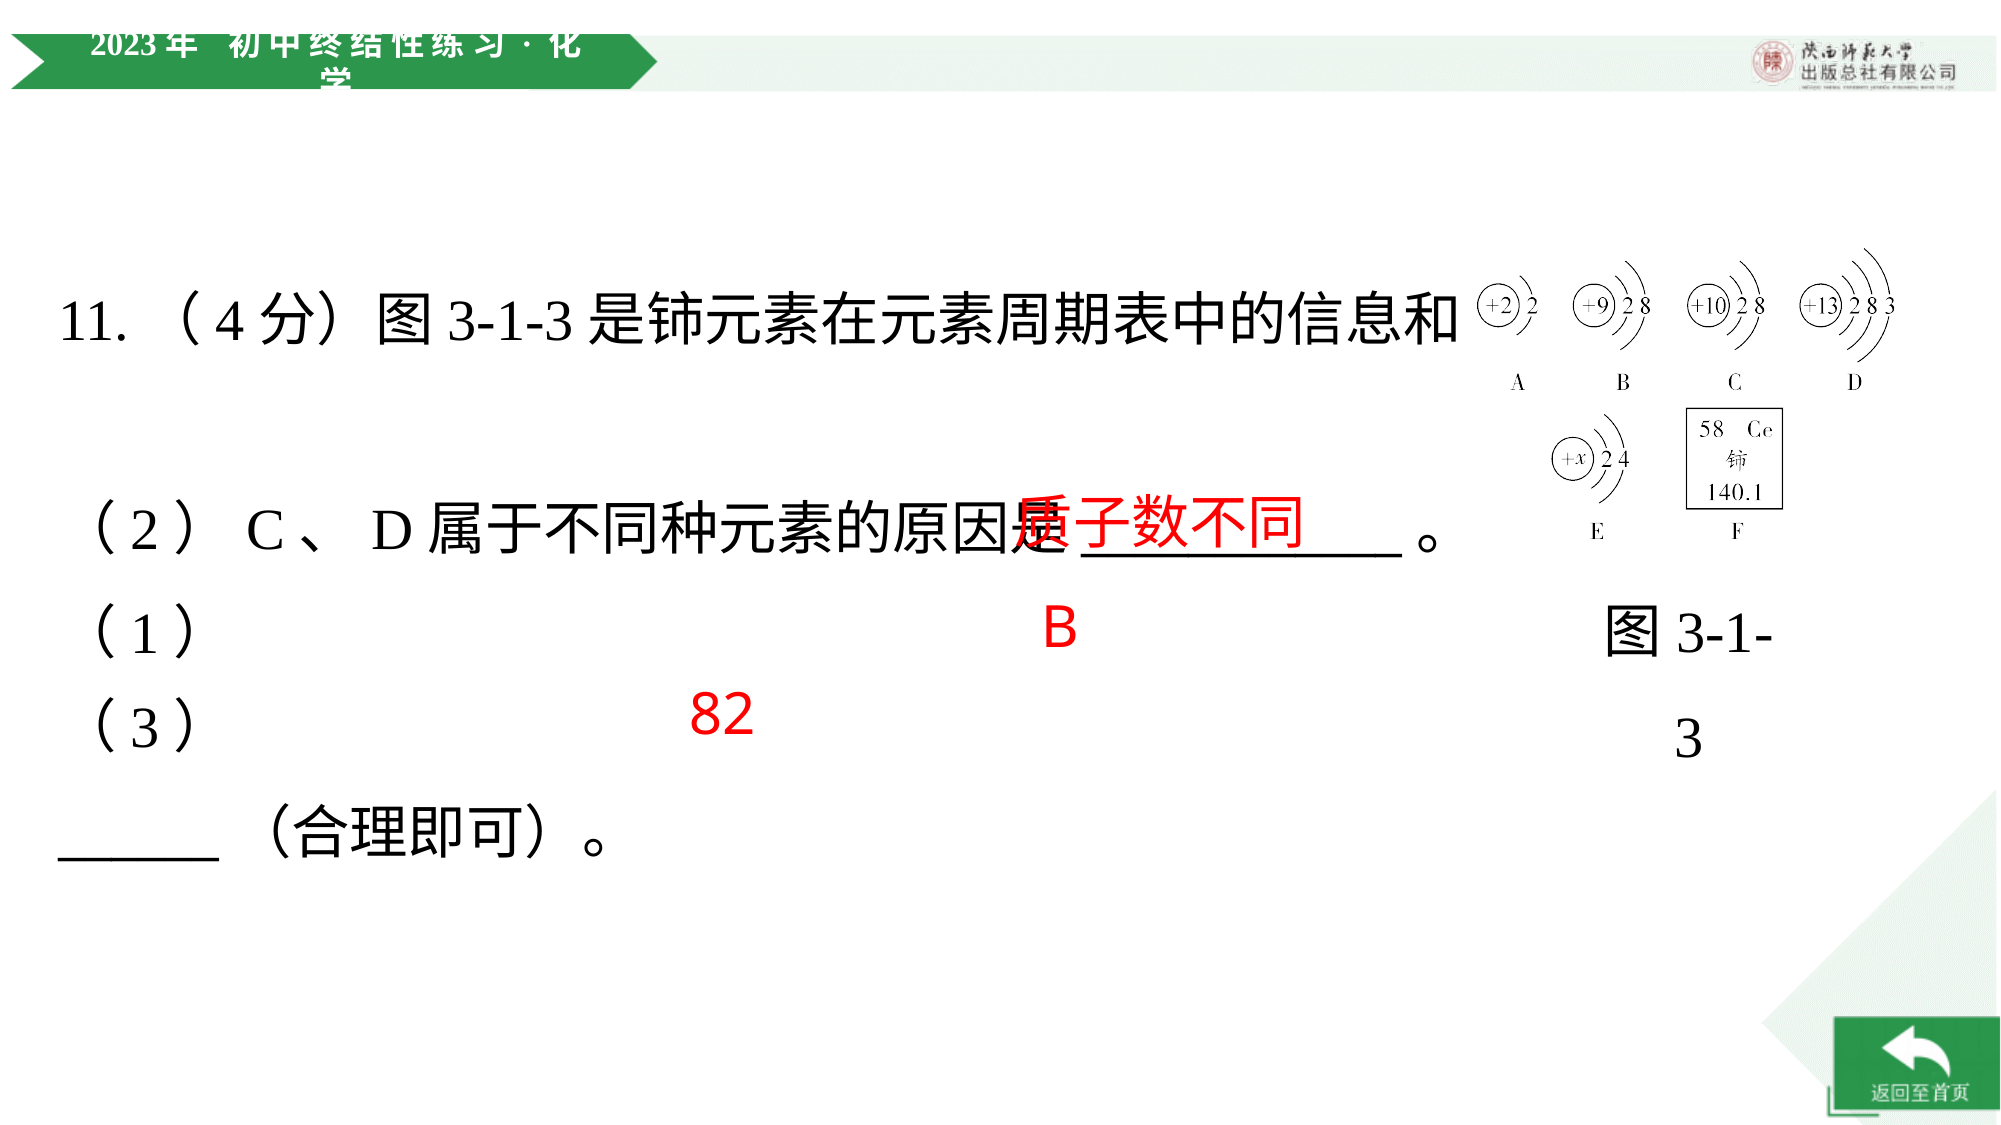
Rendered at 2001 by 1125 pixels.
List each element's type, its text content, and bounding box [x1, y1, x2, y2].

text_box 质子数不同 [1008, 448, 1314, 543]
text_box （2）C、D属于不同种元素的原因是____________。 [58, 455, 1941, 549]
text_box 图3-1-3 [1589, 558, 1788, 723]
text_box B [1034, 552, 1085, 647]
text_box 82 [681, 640, 763, 734]
picture [0, 0, 2001, 1125]
